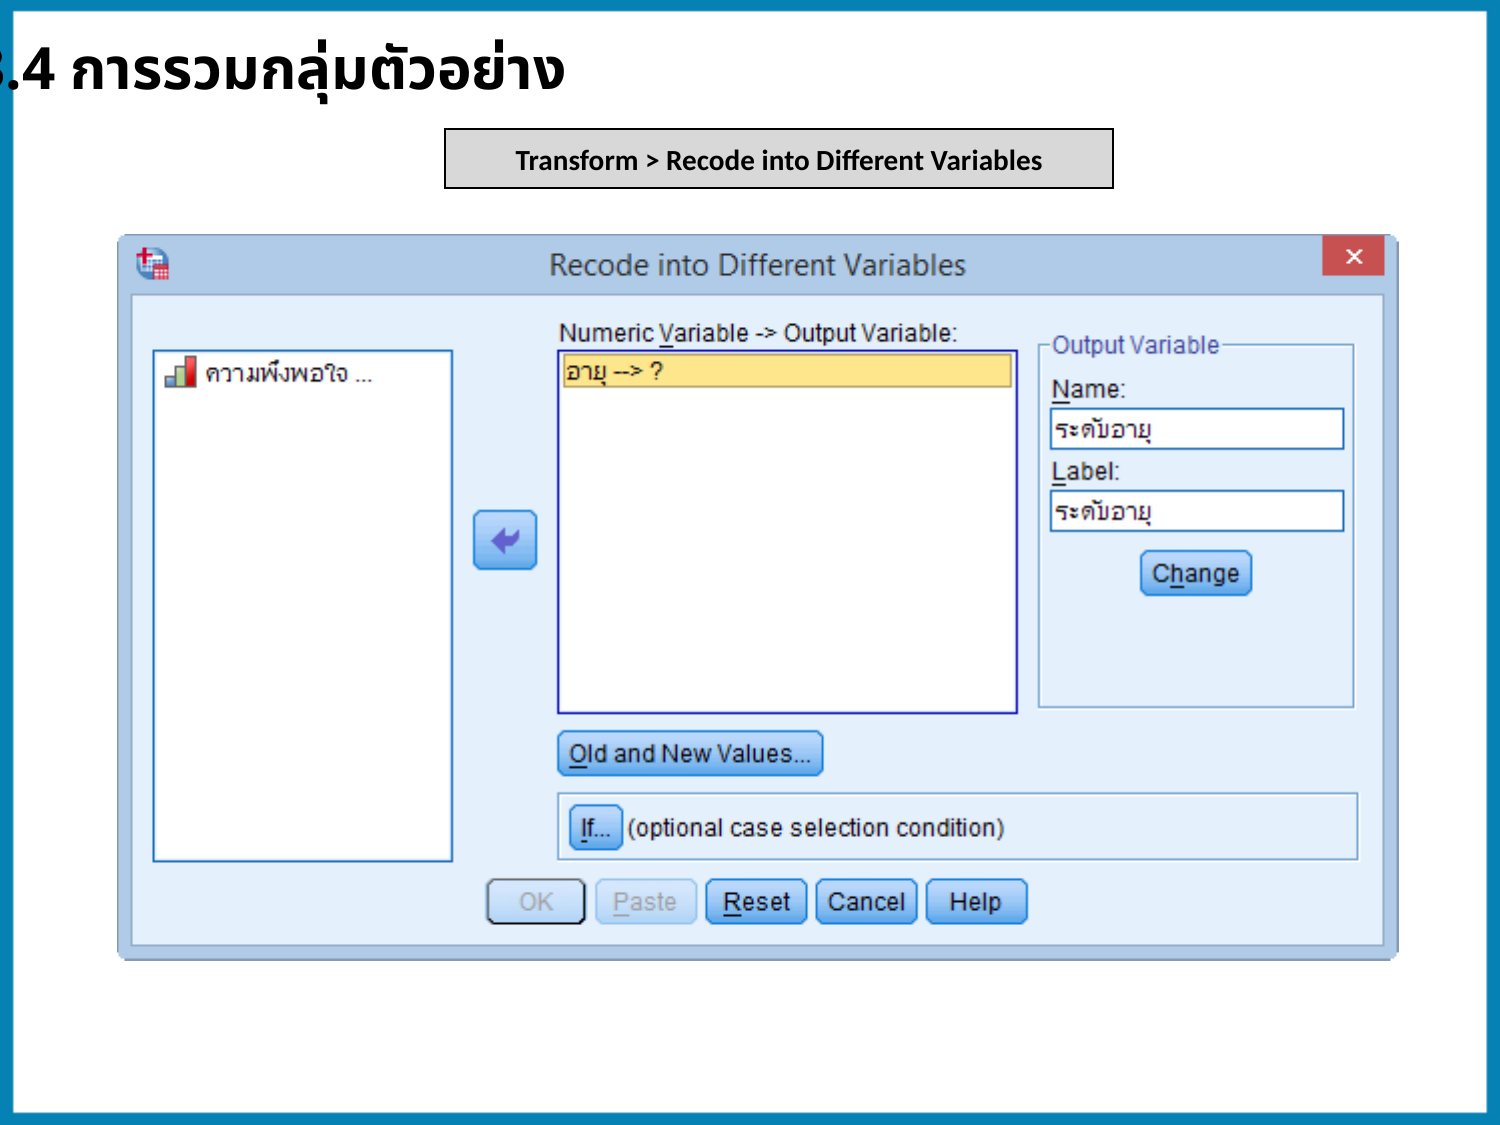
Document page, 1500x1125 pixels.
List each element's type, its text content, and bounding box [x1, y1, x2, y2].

text_box Transform > Recode into Different Variables [445, 128, 1114, 188]
text_box 9.3.4 การรวมกลุ่มตัวอย่าง [0, 23, 582, 109]
picture [13, 11, 1487, 1113]
